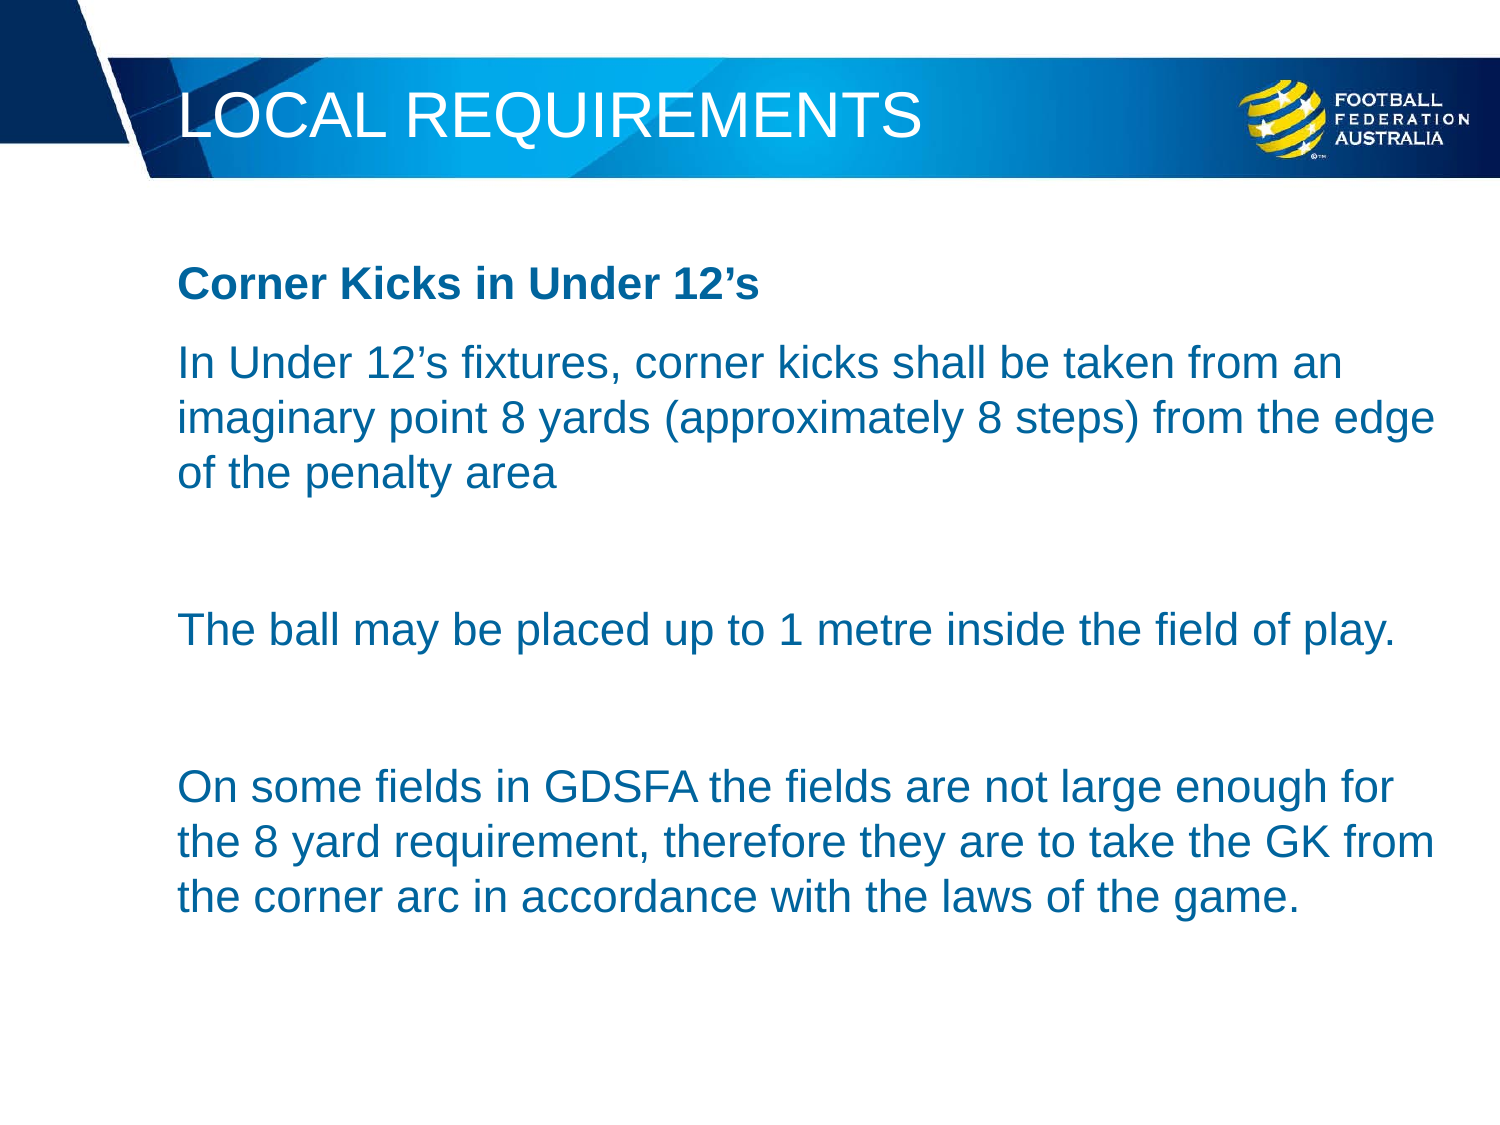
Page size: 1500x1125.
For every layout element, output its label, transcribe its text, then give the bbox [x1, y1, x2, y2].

title LOCAL REQUIREMENTS [176, 74, 1211, 149]
list Corner Kicks in Under 12’s In Under 12’s fixtures, corner kicks shall be taken from an imaginary point 8 yards (approximately 8 steps) from the edge of the penalty area The ball may be placed up to 1 metre inside the field of play. On some fields in GDSFA the fields are not large enough for the 8 yard requirement, therefore they are to take the GK from the corner arc in accordance with the laws of the game. [176, 253, 1468, 1111]
picture [0, 0, 1500, 208]
